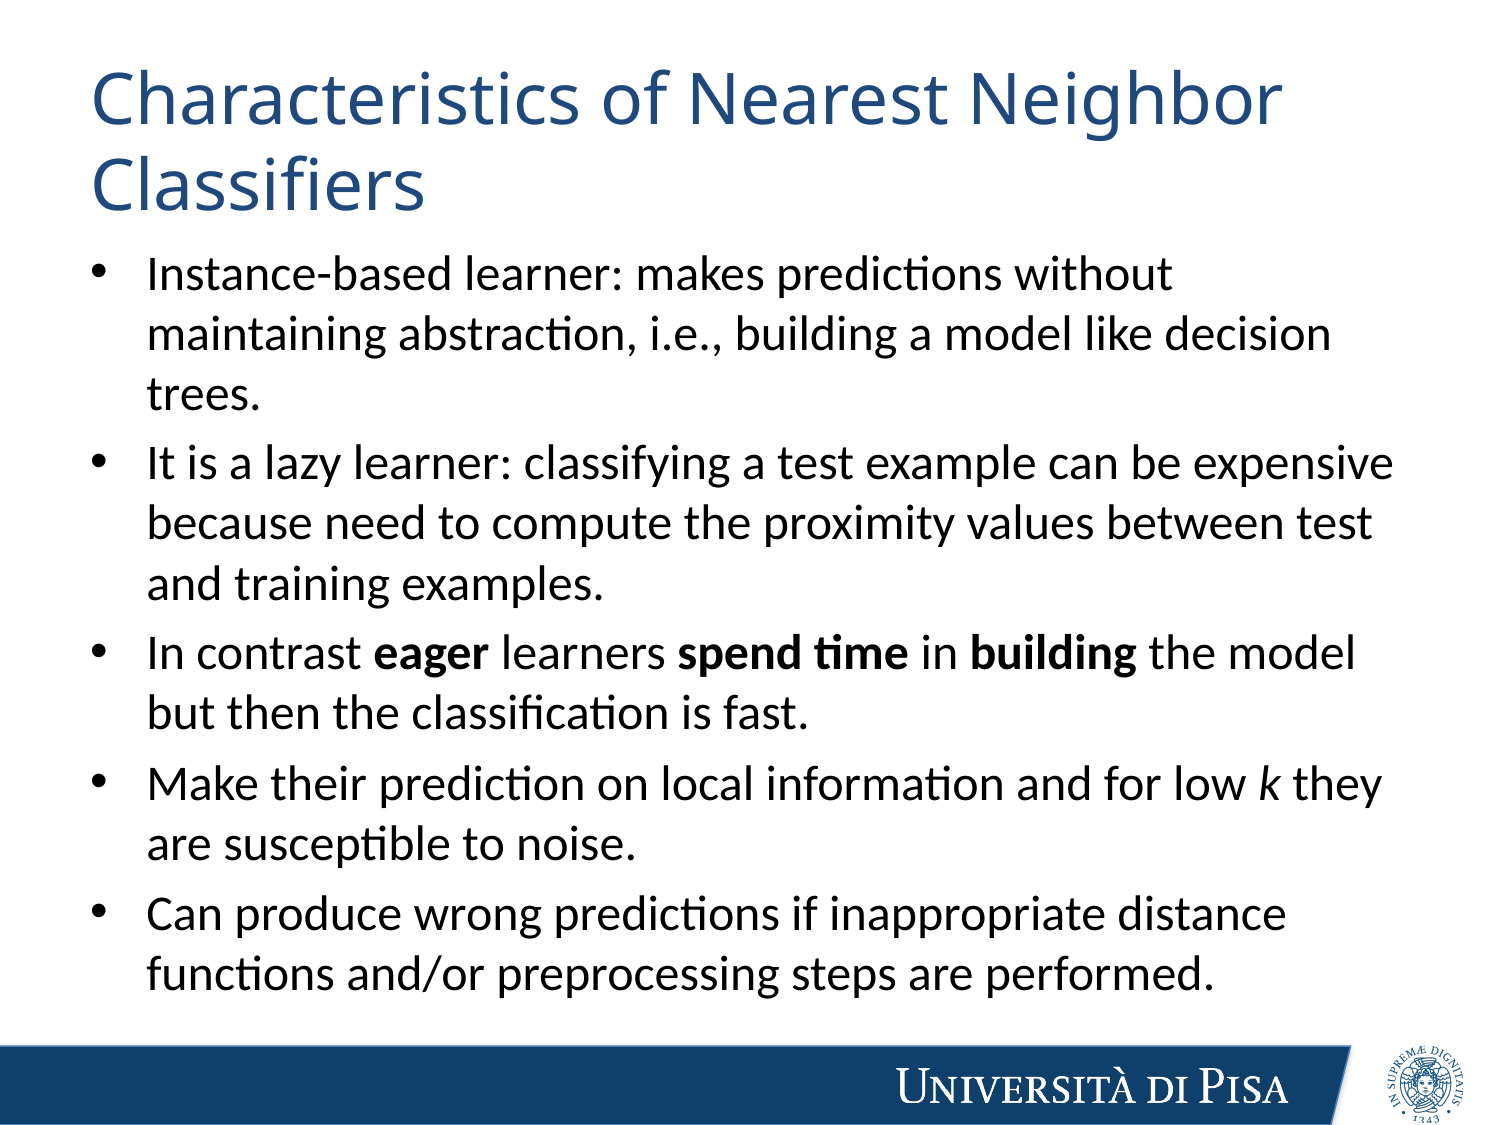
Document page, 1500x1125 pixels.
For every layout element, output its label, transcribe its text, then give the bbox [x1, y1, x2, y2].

list Instance-based learner: makes predictions without maintaining abstraction, i.e., building a model like decision trees. It is a lazy learner: classifying a test example can be expensive because need to compute the proximity values between test and training examples. In contrast eager learners spend time in building the model but then the classification is fast. Make their prediction on local information and for low k they are susceptible to noise. Can produce wrong predictions if inappropriate distance functions and/or preprocessing steps are performed. [75, 232, 1425, 1005]
title Characteristics of Nearest Neighbor Classifiers [75, 45, 1425, 232]
